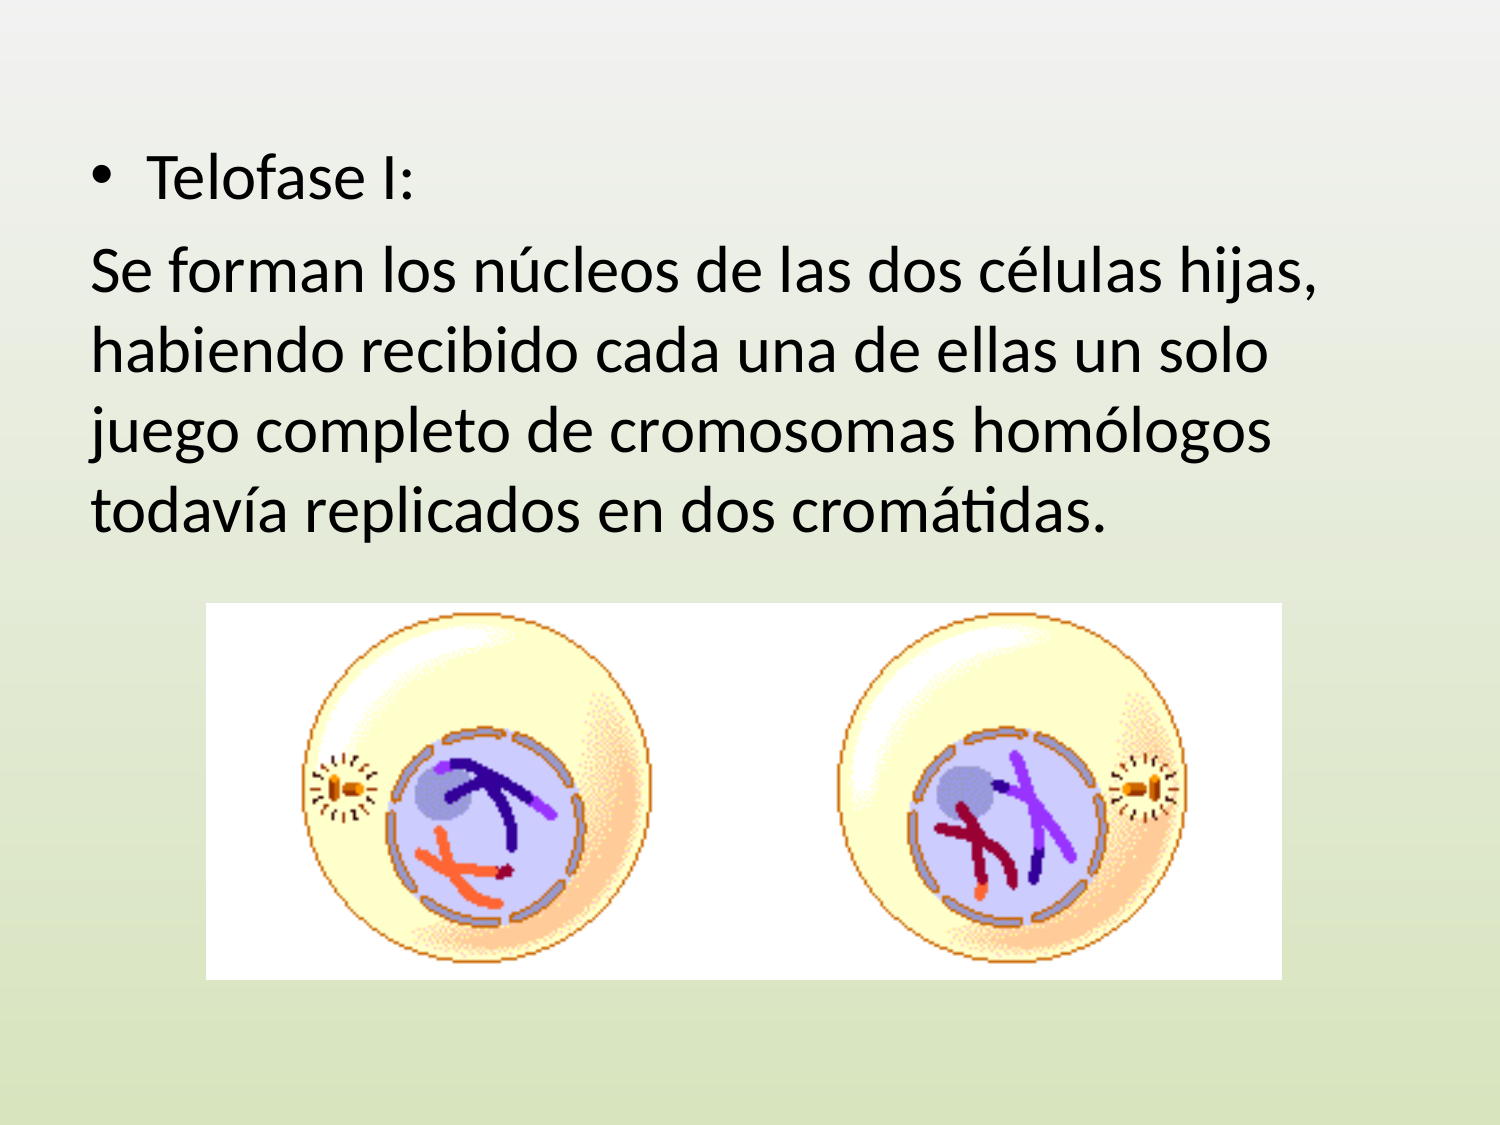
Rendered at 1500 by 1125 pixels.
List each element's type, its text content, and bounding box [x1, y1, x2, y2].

list Telofase I: Se forman los núcleos de las dos células hijas, habiendo recibido cada una de ellas un solo juego completo de cromosomas homólogos todavía replicados en dos cromátidas. [75, 125, 1425, 1005]
picture [206, 602, 1282, 980]
